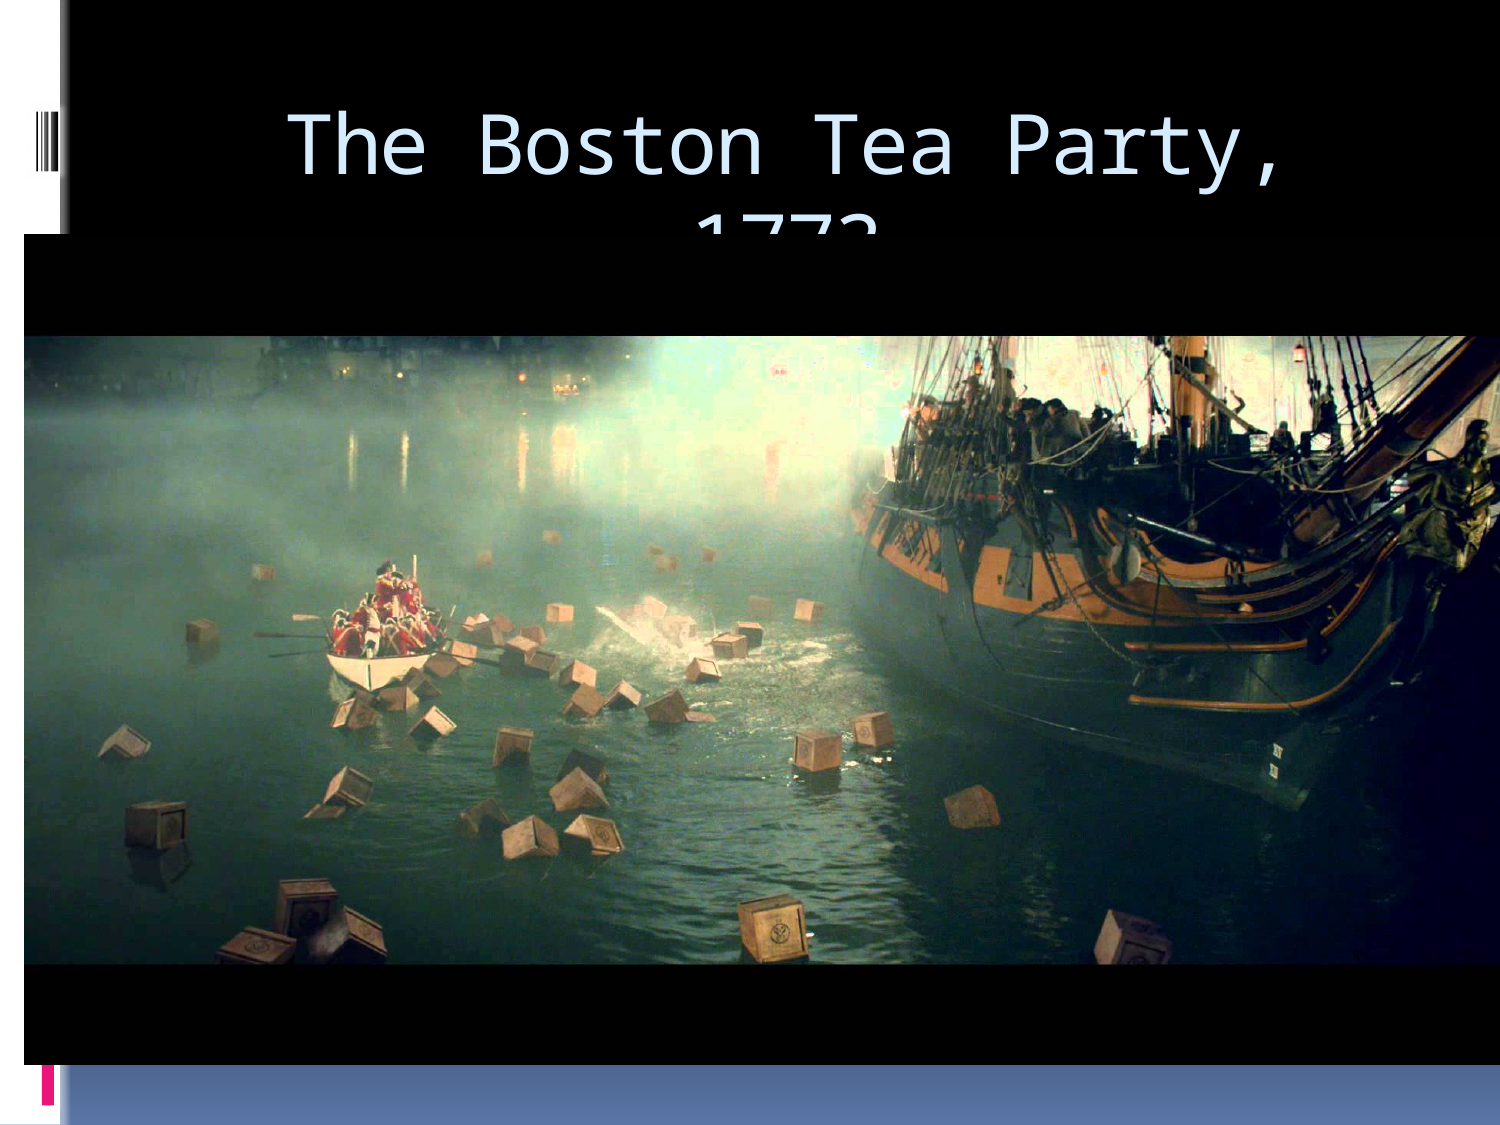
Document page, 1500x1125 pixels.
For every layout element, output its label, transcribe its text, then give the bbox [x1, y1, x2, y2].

picture [24, 234, 1500, 1065]
title The Boston Tea Party, 1773 [150, 83, 1425, 225]
